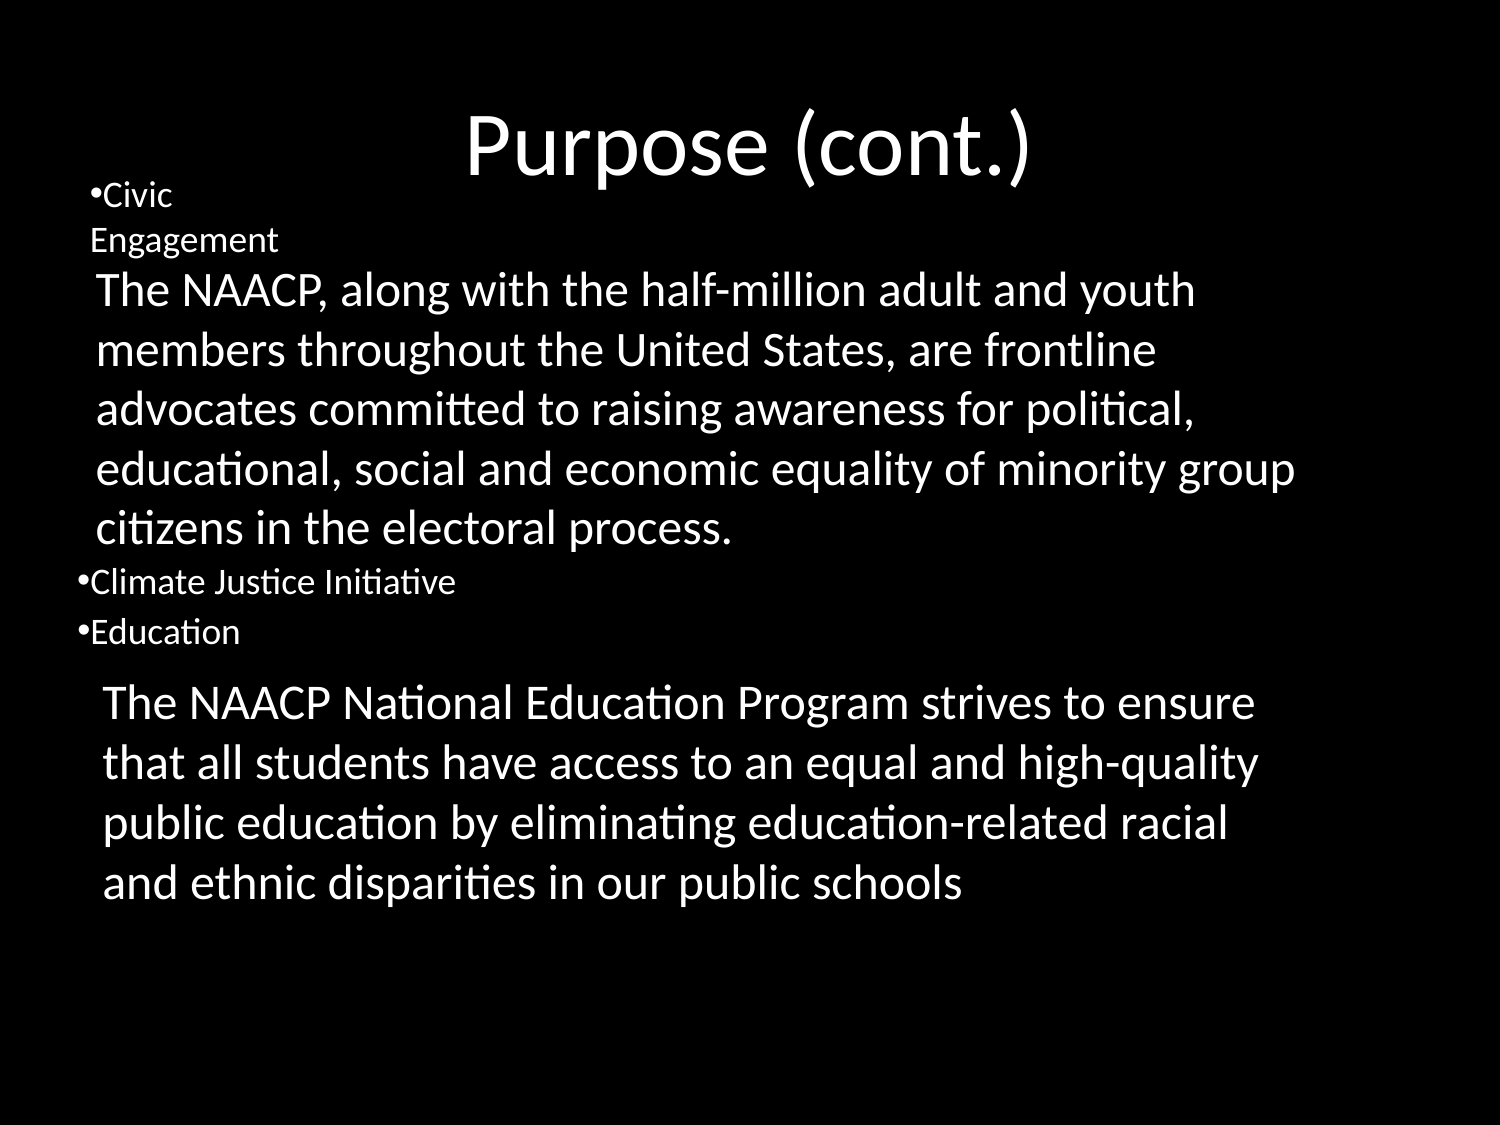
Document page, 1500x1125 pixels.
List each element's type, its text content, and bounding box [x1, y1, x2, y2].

text_box Civic Engagement [74, 162, 313, 268]
text_box Education [62, 599, 613, 660]
text_box Climate Justice Initiative [62, 549, 813, 610]
title Purpose (cont.) [75, 45, 1425, 233]
list The NAACP, along with the half-million adult and youth members throughout the United States, are frontline advocates committed to raising awareness for political, educational, social and economic equality of minority group citizens in the electoral process. [24, 249, 1375, 563]
text_box The NAACP National Education Program strives to ensure that all students have access to an equal and high-quality public education by eliminating education-related racial and ethnic disparities in our public schools [87, 662, 1313, 918]
